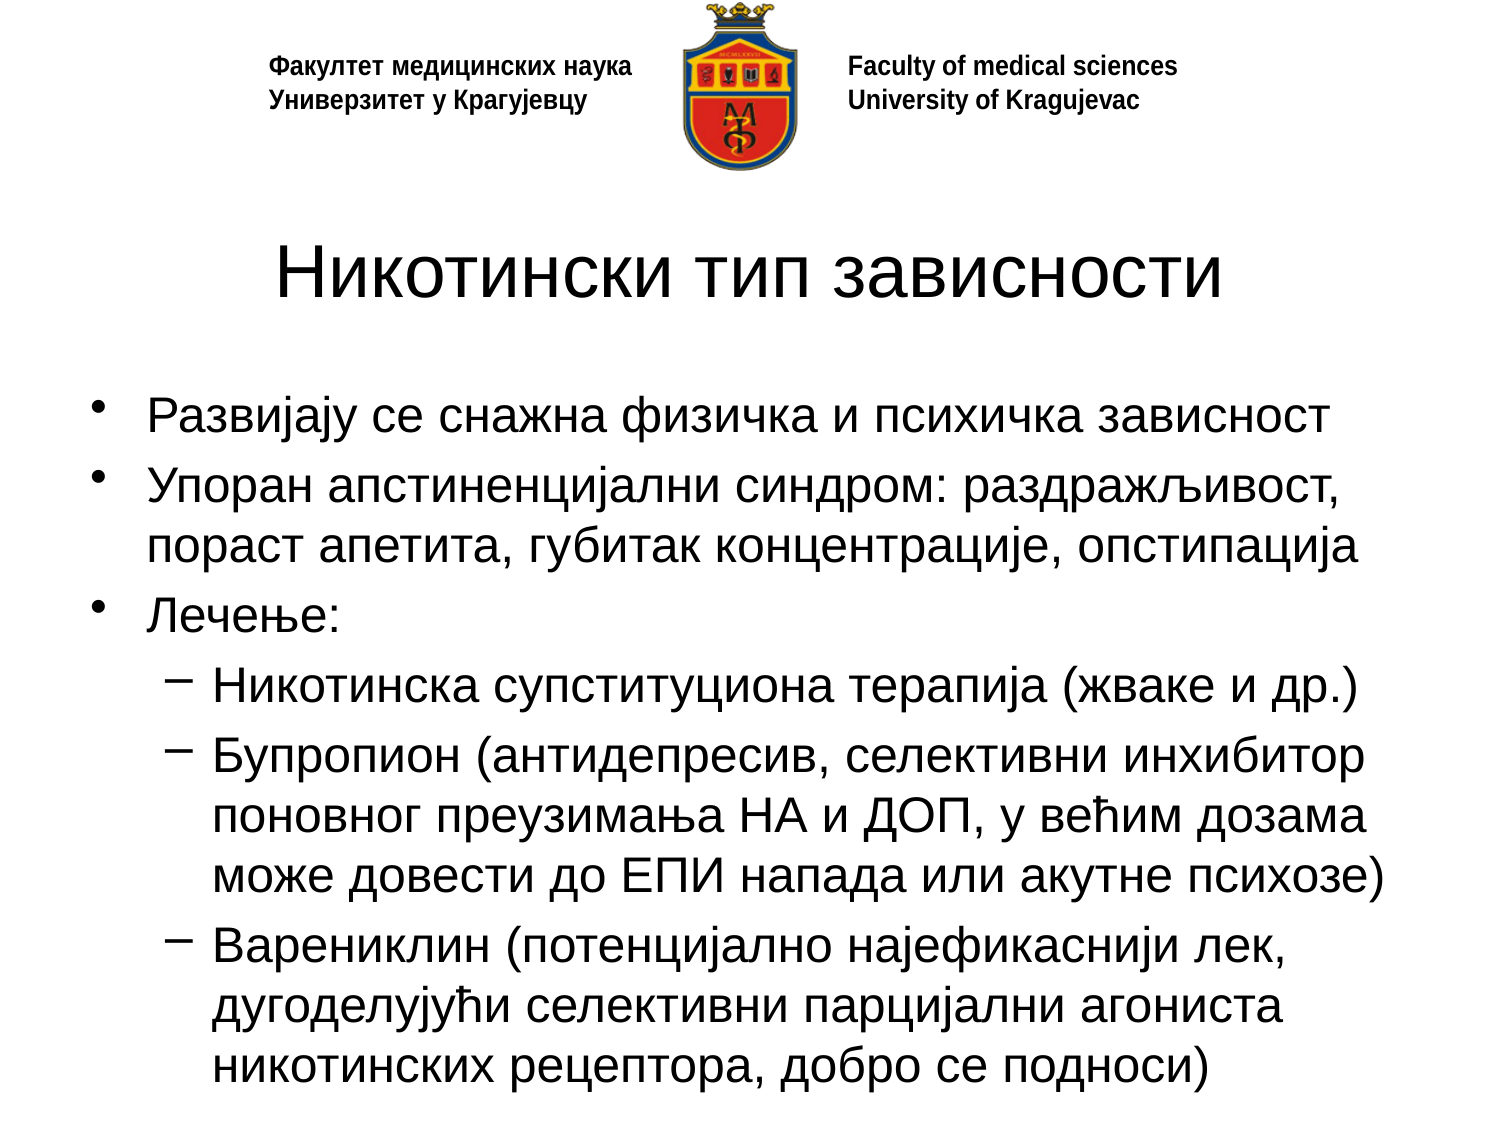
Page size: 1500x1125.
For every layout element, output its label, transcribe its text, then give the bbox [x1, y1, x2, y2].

list Развијају се снажна физичка и психичка зависност Упоран апстиненцијални синдром: раздражљивост, пораст апетита, губитак концентрације, опстипација Лечење: Никотинска супституциона терапија (жваке и др.) Бупропион (антидепресив, селективни инхибитор поновног преузимања НА и ДОП, у већим дозама може довести до ЕПИ напада или акутне психозе) Варениклин (потенцијално најефикаснији лек, дугоделујући селективни парцијални агониста никотинских рецептора, добро се подноси) [74, 374, 1426, 1118]
title Никотински тип зависности [74, 173, 1426, 362]
